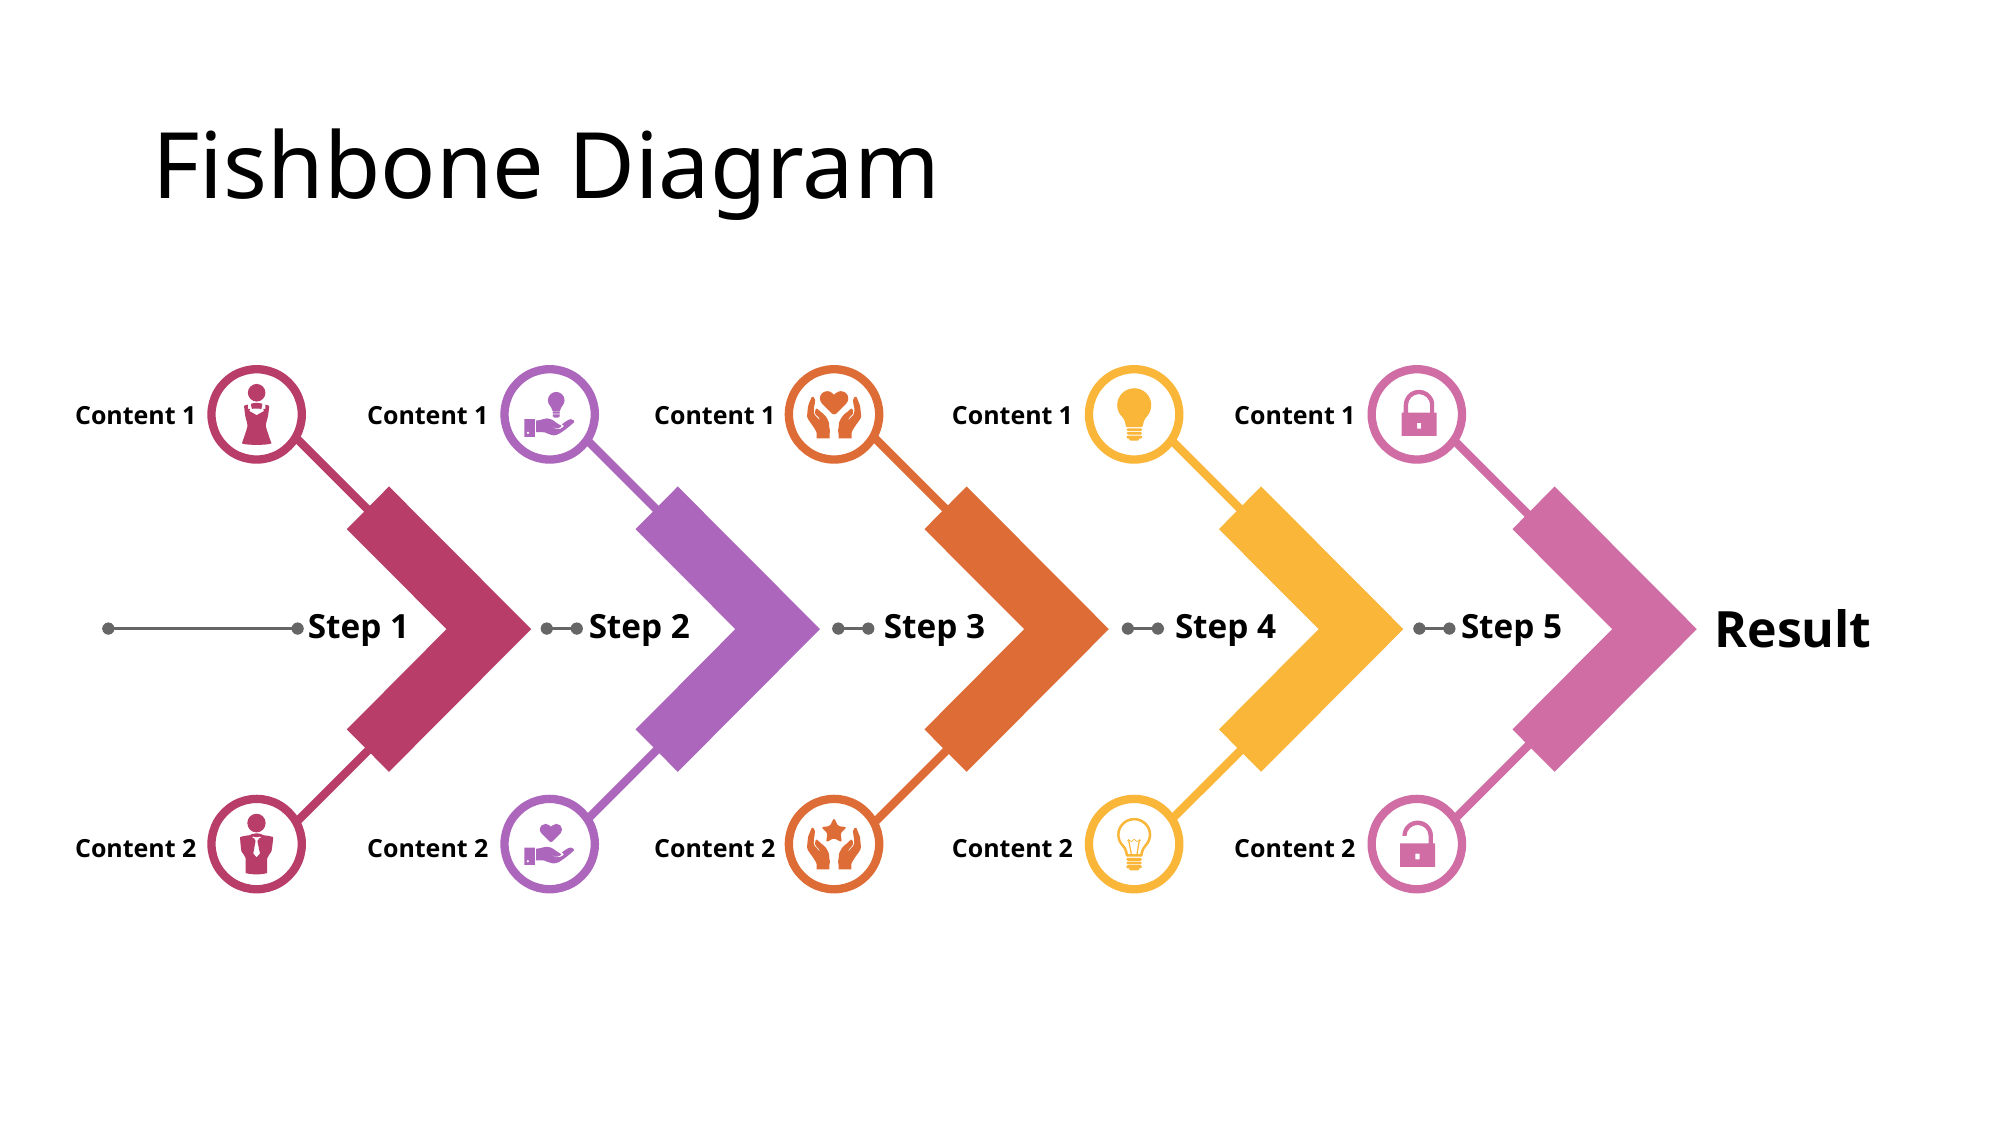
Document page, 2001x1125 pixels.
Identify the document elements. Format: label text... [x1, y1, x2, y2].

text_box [874, 437, 1049, 612]
text_box [539, 823, 563, 843]
text_box [504, 368, 596, 461]
text_box [838, 396, 862, 439]
text_box [1006, 569, 1109, 689]
text_box [791, 797, 881, 891]
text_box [1453, 647, 1627, 821]
text_box [524, 419, 535, 437]
text_box Content 1 [1219, 391, 1371, 437]
text_box Step 5 [1445, 597, 1577, 653]
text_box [586, 647, 760, 821]
text_box Step 2 [573, 597, 705, 653]
text_box Step 4 [1159, 597, 1291, 653]
text_box Content 2 [639, 825, 791, 870]
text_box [876, 647, 1050, 821]
text_box [241, 383, 272, 445]
text_box [240, 813, 274, 875]
text_box [524, 847, 535, 865]
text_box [1451, 437, 1625, 612]
text_box [717, 567, 820, 690]
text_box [296, 437, 470, 612]
text_box Content 1 [60, 391, 212, 437]
text_box [212, 368, 303, 461]
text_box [297, 647, 472, 821]
text_box [1594, 557, 1697, 700]
text_box [1371, 368, 1464, 461]
text_box Content 2 [60, 825, 212, 870]
text_box [504, 797, 596, 891]
text_box Step 1 [292, 597, 424, 653]
text_box [1089, 368, 1181, 461]
text_box [1117, 388, 1152, 441]
text_box Content 1 [639, 391, 791, 437]
text_box Content 2 [352, 825, 504, 870]
text_box [547, 391, 565, 418]
text_box [1300, 568, 1404, 688]
text_box [1401, 389, 1437, 436]
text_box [1170, 647, 1345, 821]
text_box Step 3 [868, 597, 1000, 653]
text_box [1117, 817, 1152, 871]
text_box Content 1 [352, 391, 504, 437]
text_box [819, 391, 849, 415]
text_box Content 2 [937, 825, 1089, 870]
text_box [428, 567, 532, 689]
text_box [791, 368, 881, 461]
text_box [807, 827, 830, 870]
text_box Result [1699, 590, 1887, 665]
text_box [536, 846, 574, 864]
text_box [536, 418, 575, 436]
text_box [1089, 797, 1181, 891]
text_box [838, 827, 861, 870]
text_box Content 2 [1219, 825, 1371, 870]
text_box [822, 818, 846, 842]
title Fishbone Diagram [137, 59, 1863, 278]
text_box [584, 437, 759, 612]
text_box [1400, 820, 1436, 867]
text_box [212, 797, 303, 891]
text_box [1371, 797, 1464, 891]
text_box [807, 396, 830, 439]
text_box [1168, 437, 1343, 612]
text_box Content 1 [937, 391, 1089, 437]
